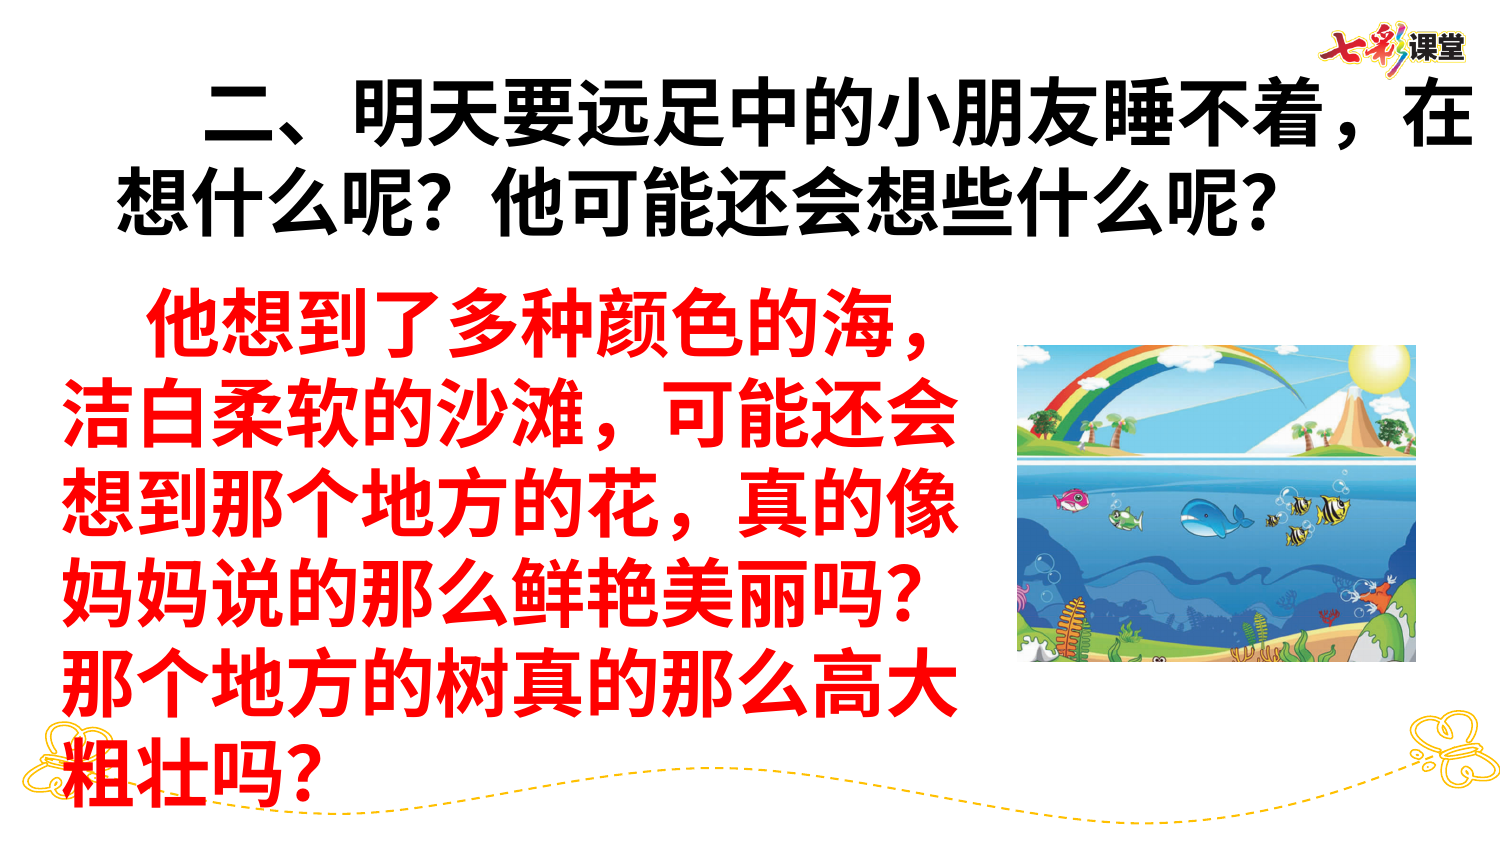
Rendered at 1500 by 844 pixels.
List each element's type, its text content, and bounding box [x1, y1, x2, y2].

text_box 二、明天要远足中的小朋友睡不着，在想什么呢？他可能还会想些什么呢？ [93, 49, 1500, 262]
picture [1316, 20, 1468, 49]
picture [1017, 345, 1416, 662]
text_box 他想到了多种颜色的海，洁白柔软的沙滩，可能还会想到那个地方的花，真的像妈妈说的那么鲜艳美丽吗？那个地方的树真的那么高大粗壮吗？ [48, 271, 1018, 823]
